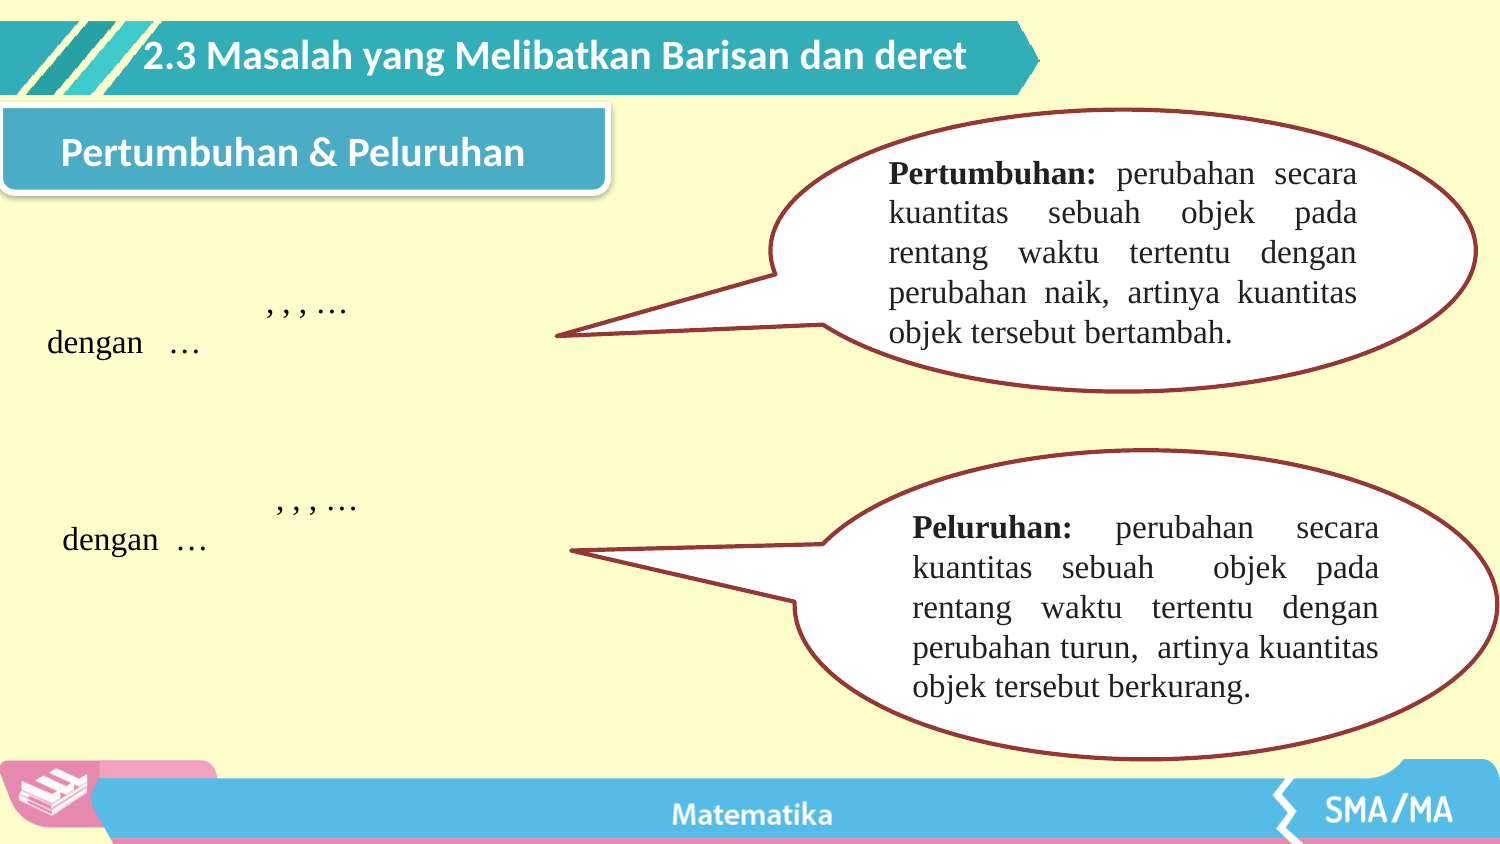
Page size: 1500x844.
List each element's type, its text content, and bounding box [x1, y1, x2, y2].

picture [0, 759, 1500, 844]
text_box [0, 104, 609, 235]
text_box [0, 20, 1063, 135]
text_box Pertumbuhan: perubahan secara kuantitas sebuah objek pada rentang waktu tertentu dengan perubahan naik, artinya kuantitas objek tersebut bertambah. [554, 107, 1478, 394]
text_box Peluruhan: perubahan secara kuantitas sebuah objek pada rentang waktu tertentu dengan perubahan turun, artinya kuantitas objek tersebut berkurang. [569, 448, 1500, 762]
